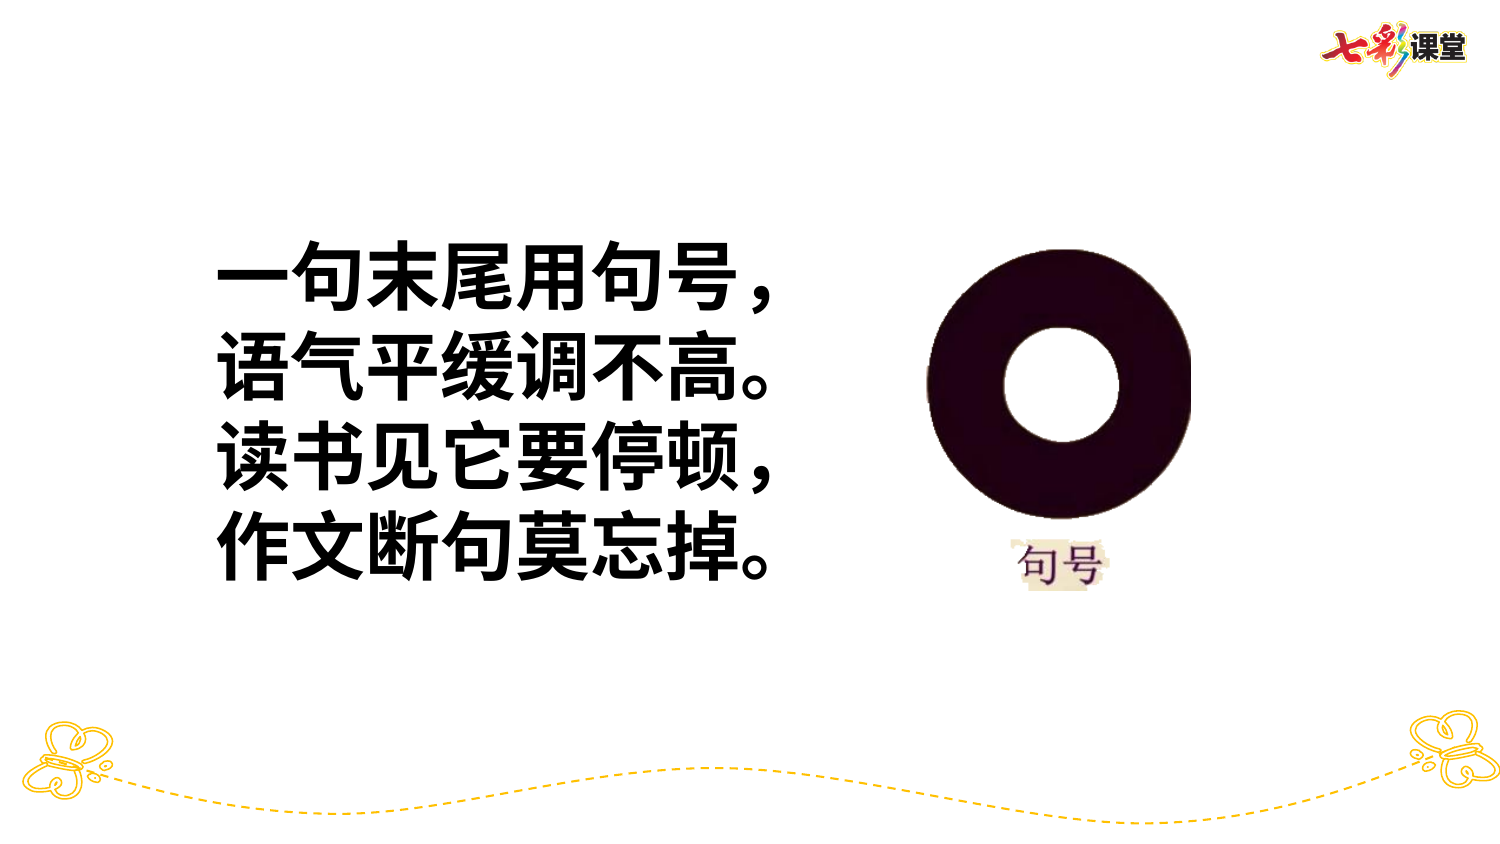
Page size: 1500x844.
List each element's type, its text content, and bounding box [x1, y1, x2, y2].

picture [1318, 20, 1469, 80]
text_box 一句末尾用句号， 语气平缓调不高。 读书见它要停顿， 作文断句莫忘掉。 [204, 223, 860, 595]
picture [926, 239, 1191, 591]
